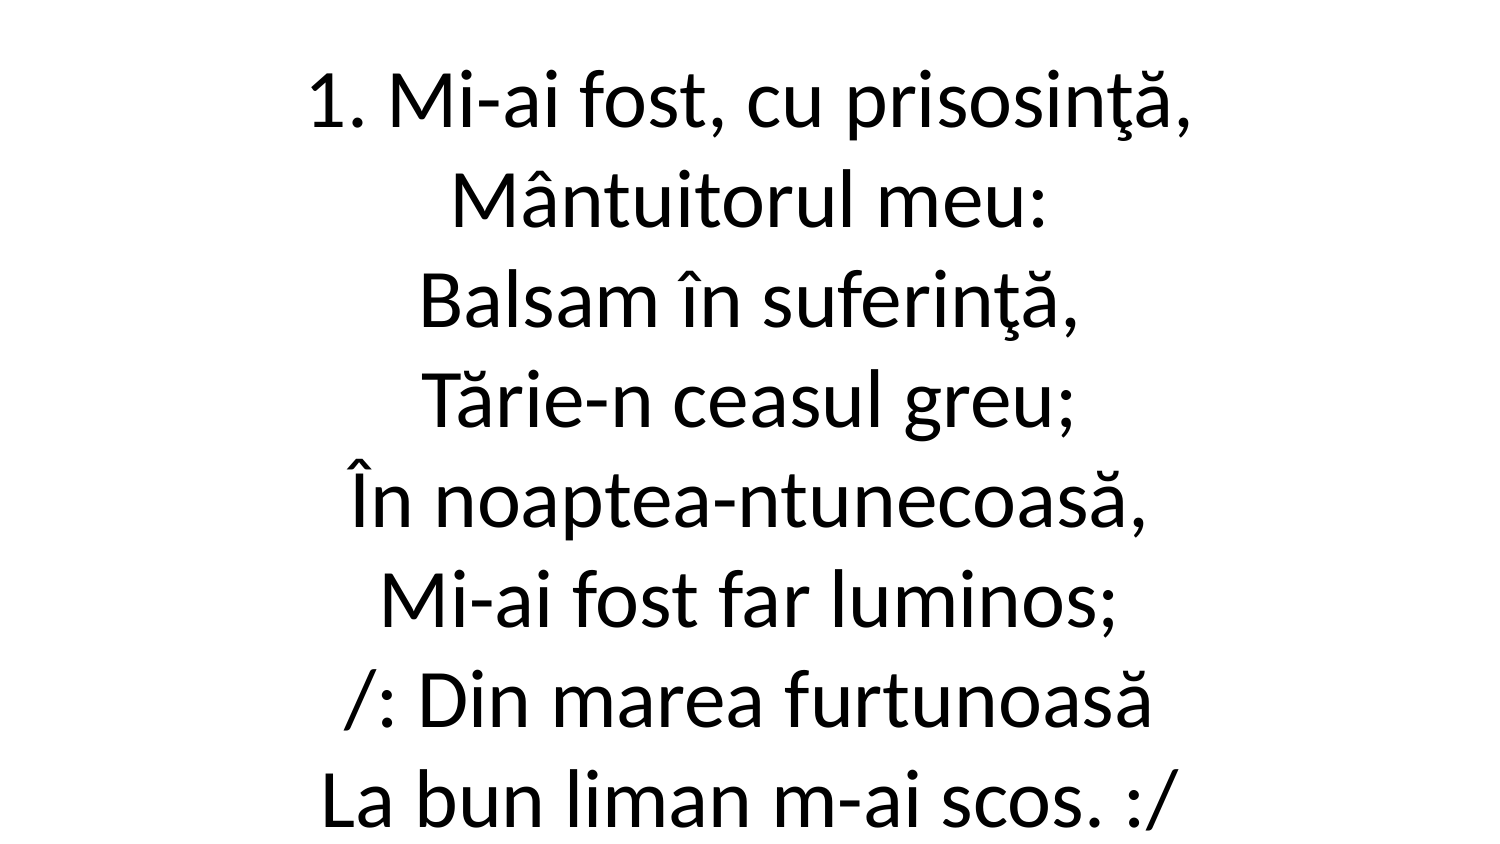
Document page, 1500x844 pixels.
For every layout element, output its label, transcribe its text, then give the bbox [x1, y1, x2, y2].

text_box 1. Mi-ai fost, cu prisosinţă, Mântuitorul meu: Balsam în suferinţă, Tărie-n ceasul greu; În noaptea-ntunecoasă, Mi-ai fost far luminos; /: Din marea furtunoasă La bun liman m-ai scos. :/ [289, 0, 1211, 844]
